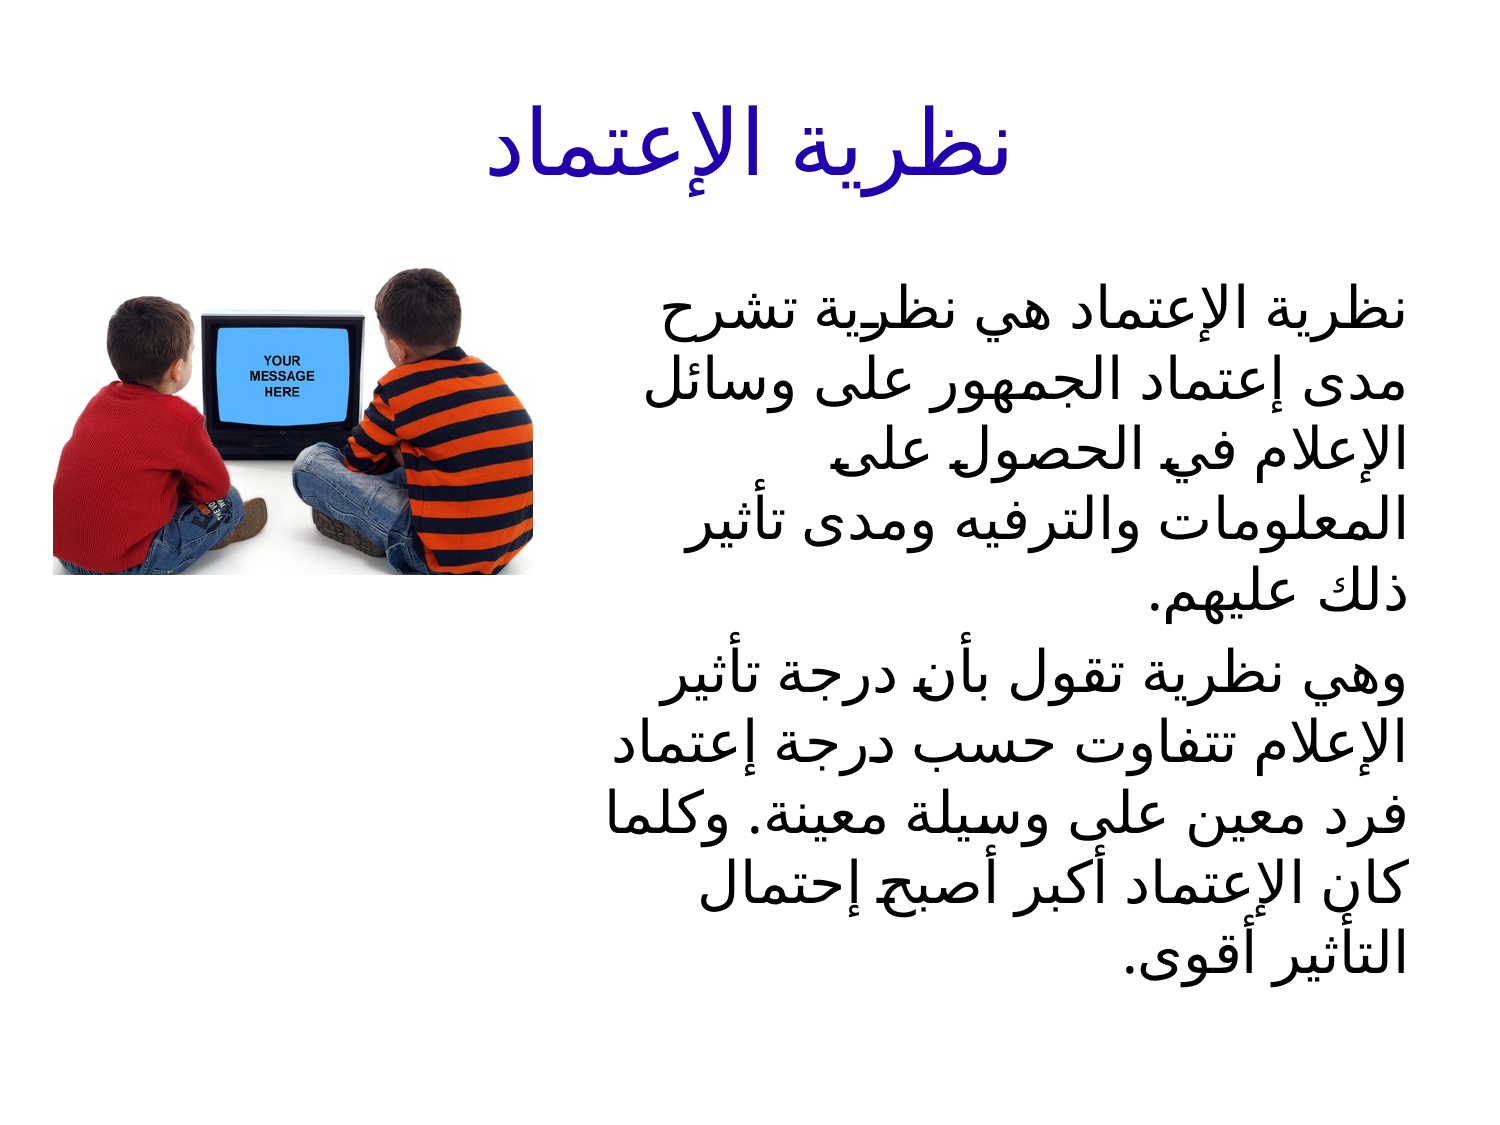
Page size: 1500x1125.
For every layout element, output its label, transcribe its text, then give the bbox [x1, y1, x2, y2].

list نظرية الإعتماد هي نظرية تشرح مدى إعتماد الجمهور على وسائل الإعلام في الحصول على المعلومات والترفيه ومدى تأثير ذلك عليهم. وهي نظرية تقول بأن درجة تأثير الإعلام تتفاوت حسب درجة إعتماد فرد معين على وسيلة معينة. وكلما كان الإعتماد أكبر أصبح إحتمال التأثير أقوى. [572, 262, 1425, 1005]
title نظرية الإعتماد [75, 45, 1425, 233]
picture [52, 243, 533, 575]
